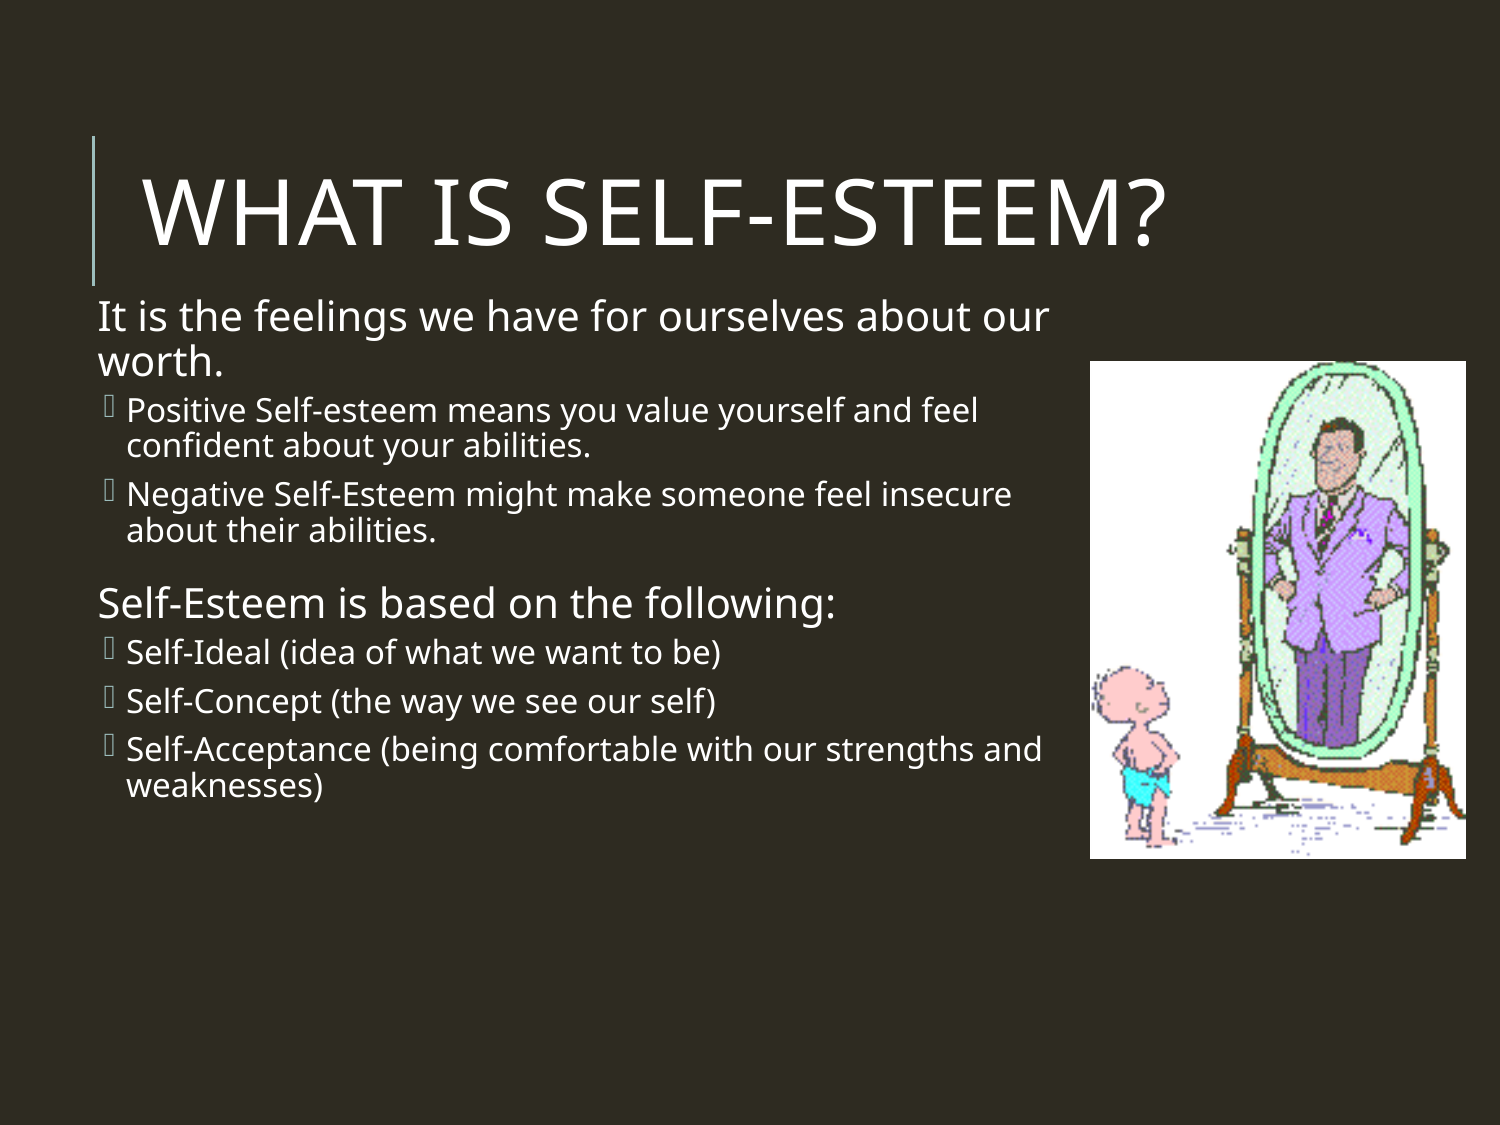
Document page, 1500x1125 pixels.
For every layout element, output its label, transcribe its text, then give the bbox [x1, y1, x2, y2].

title What is self-esteem? [126, 96, 1322, 342]
list It is the feelings we have for ourselves about our worth. Positive Self-esteem means you value yourself and feel confident about your abilities. Negative Self-Esteem might make someone feel insecure about their abilities. Self-Esteem is based on the following: Self-Ideal (idea of what we want to be) Self-Concept (the way we see our self) Self-Acceptance (being comfortable with our strengths and weaknesses) [75, 287, 1091, 1005]
picture [1089, 361, 1466, 860]
